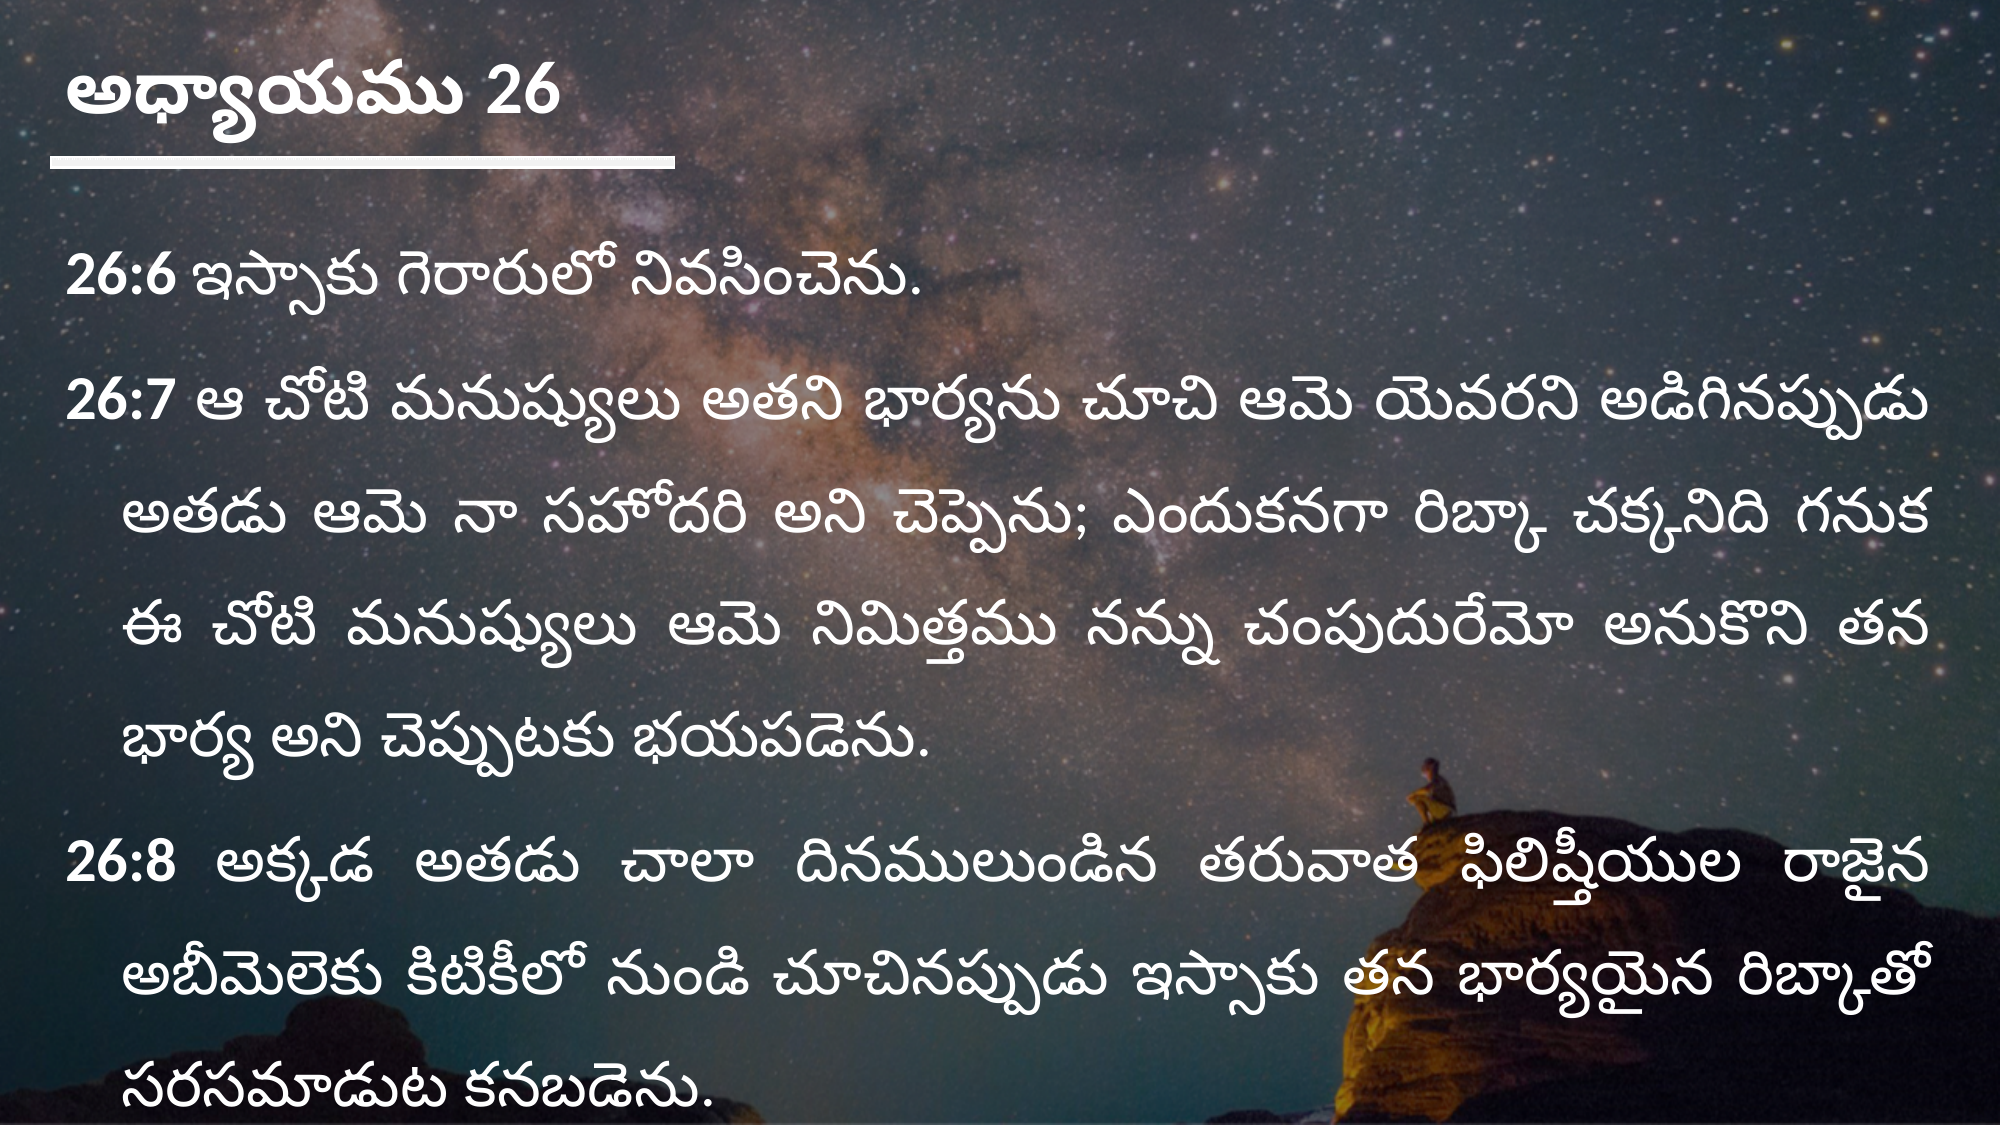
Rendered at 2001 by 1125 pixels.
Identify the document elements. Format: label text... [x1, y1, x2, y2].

title అధ్యాయము 26 [50, 0, 1925, 167]
list 26:6 ఇస్సాకు గెరారులో నివసించెను. 26:7 ఆ చోటి మనుష్యులు అతని భార్యను చూచి ఆమె యెవరని అడిగినప్పుడు అతడు ఆమె నా సహోదరి అని చెప్పెను; ఎందుకనగా రిబ్కా చక్కనిది గనుక ఈ చోటి మనుష్యులు ఆమె నిమిత్తము నన్ను చంపుదురేమో అనుకొని తన భార్య అని చెప్పుటకు భయపడెను. 26:8 అక్కడ అతడు చాలా దినములుండిన తరువాత ఫిలిష్తీయుల రాజైన అబీమెలెకు కిటికీలో నుండి చూచినప్పుడు ఇస్సాకు తన భార్యయైన రిబ్కాతో సరసమాడుట కనబడెను. [50, 187, 1946, 1063]
picture [0, 0, 2000, 1125]
